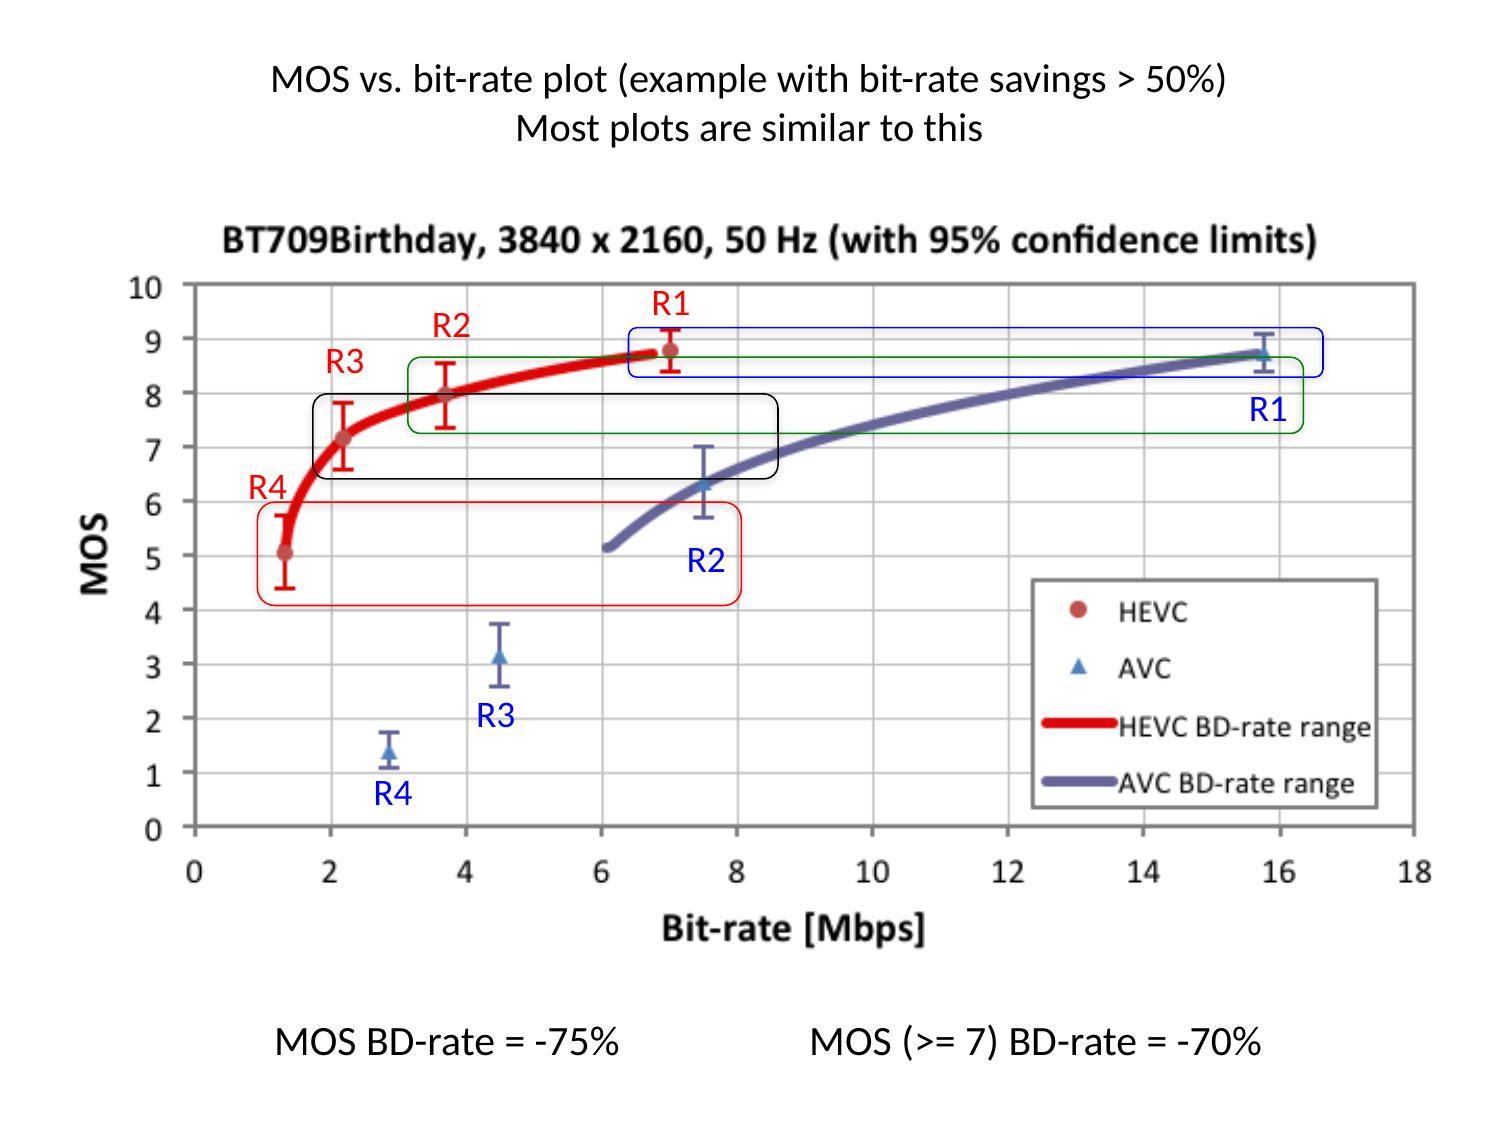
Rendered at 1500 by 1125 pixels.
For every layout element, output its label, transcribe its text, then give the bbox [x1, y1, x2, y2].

picture [0, 174, 1500, 955]
text_box MOS vs. bit-rate plot (example with bit-rate savings > 50%) Most plots are similar to this [26, 45, 1473, 158]
text_box MOS BD-rate = -75% MOS (>= 7) BD-rate = -70% [259, 1006, 1278, 1071]
